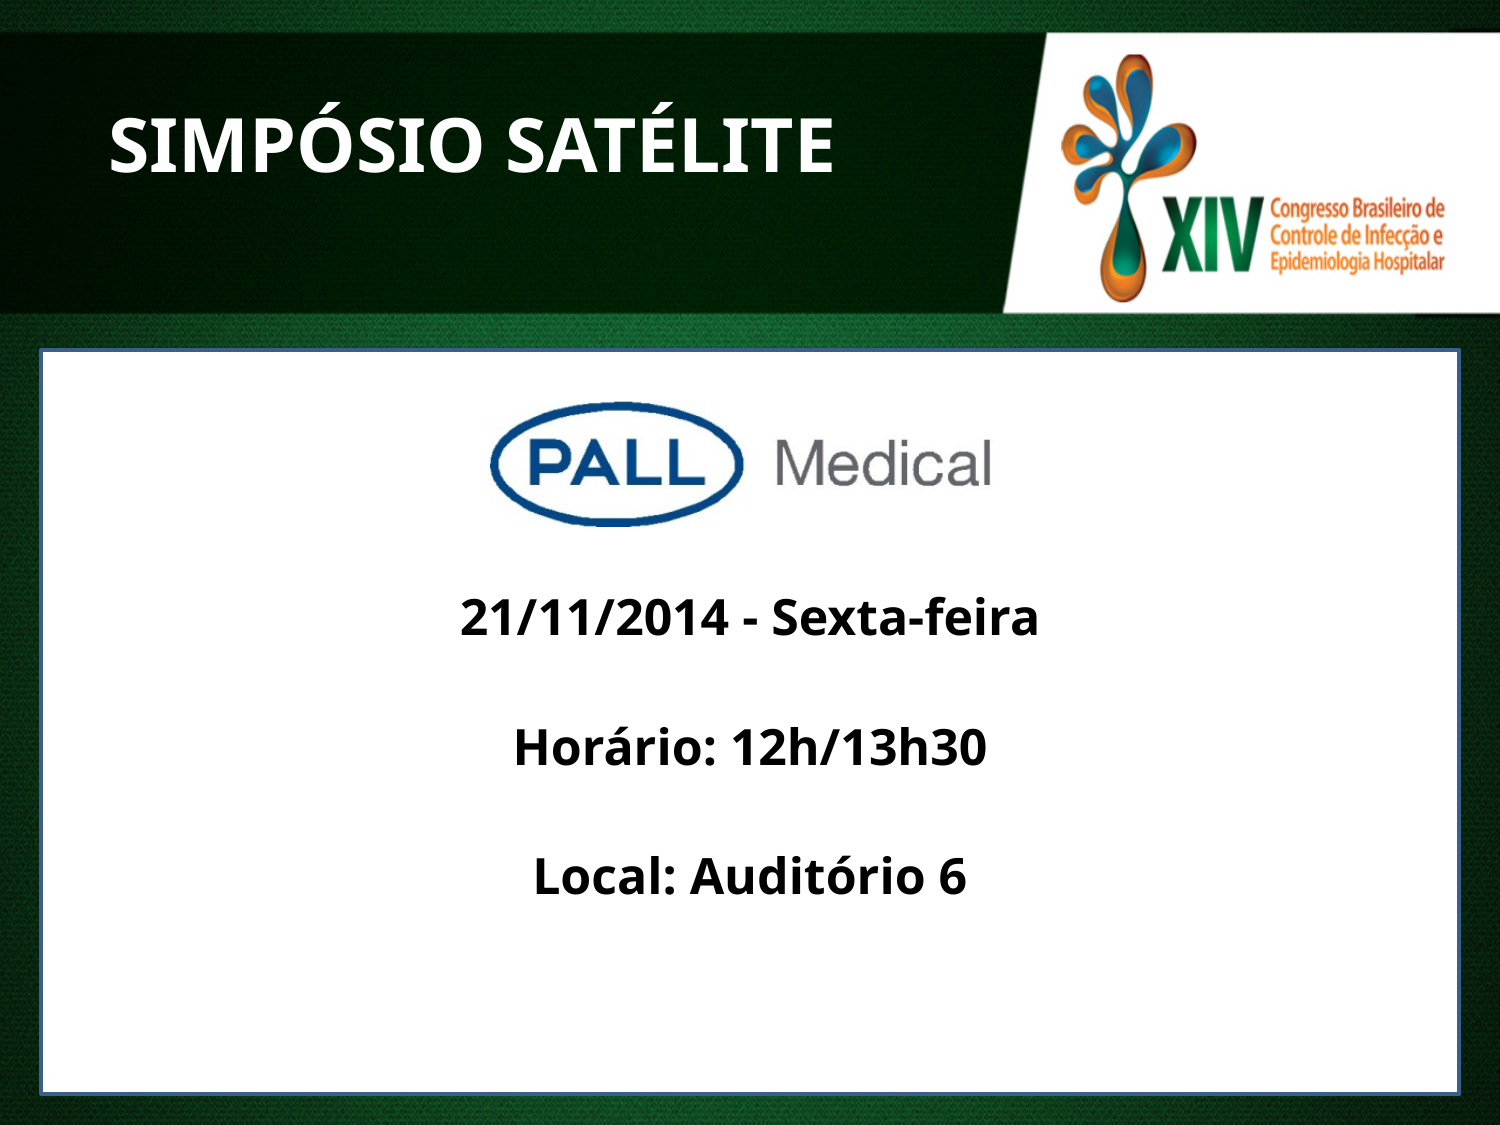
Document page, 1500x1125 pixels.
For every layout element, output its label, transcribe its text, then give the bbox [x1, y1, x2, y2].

subtitle 21/11/2014 - Sexta-feira Horário: 12h/13h30 Local: Auditório 6 [76, 447, 1424, 997]
text_box [39, 348, 1461, 1096]
picture [0, 0, 1500, 1125]
text_box SIMPÓSIO SATÉLITE [41, 89, 904, 195]
